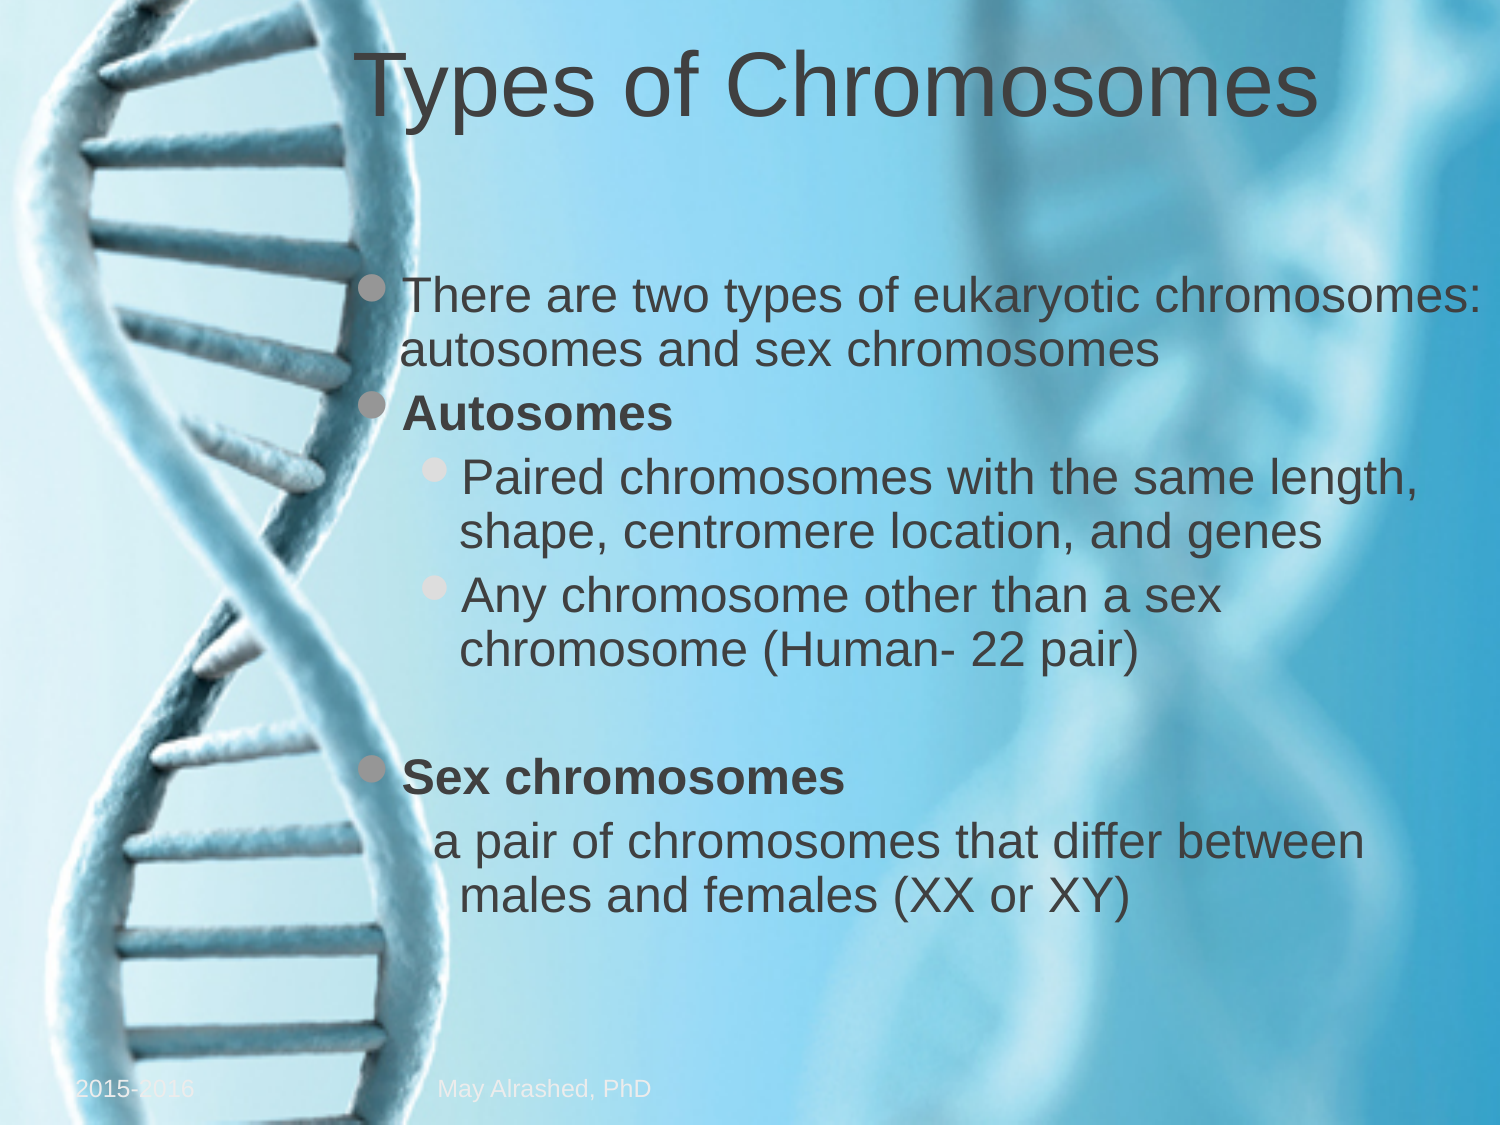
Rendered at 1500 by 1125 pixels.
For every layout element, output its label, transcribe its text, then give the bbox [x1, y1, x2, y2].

picture [0, 0, 1500, 1125]
footer May Alrashed, PhD [437, 1042, 988, 1103]
slide_number 2015-2016 [75, 1042, 425, 1103]
text_box Types of Chromosomes [337, 16, 1500, 233]
text_box There are two types of eukaryotic chromosomes: autosomes and sex chromosomes Autosomes Paired chromosomes with the same length, shape, centromere location, and genes Any chromosome other than a sex chromosome (Human- 22 pair) Sex chromosomes a pair of chromosomes that differ between males and females (XX or XY) [339, 262, 1500, 994]
